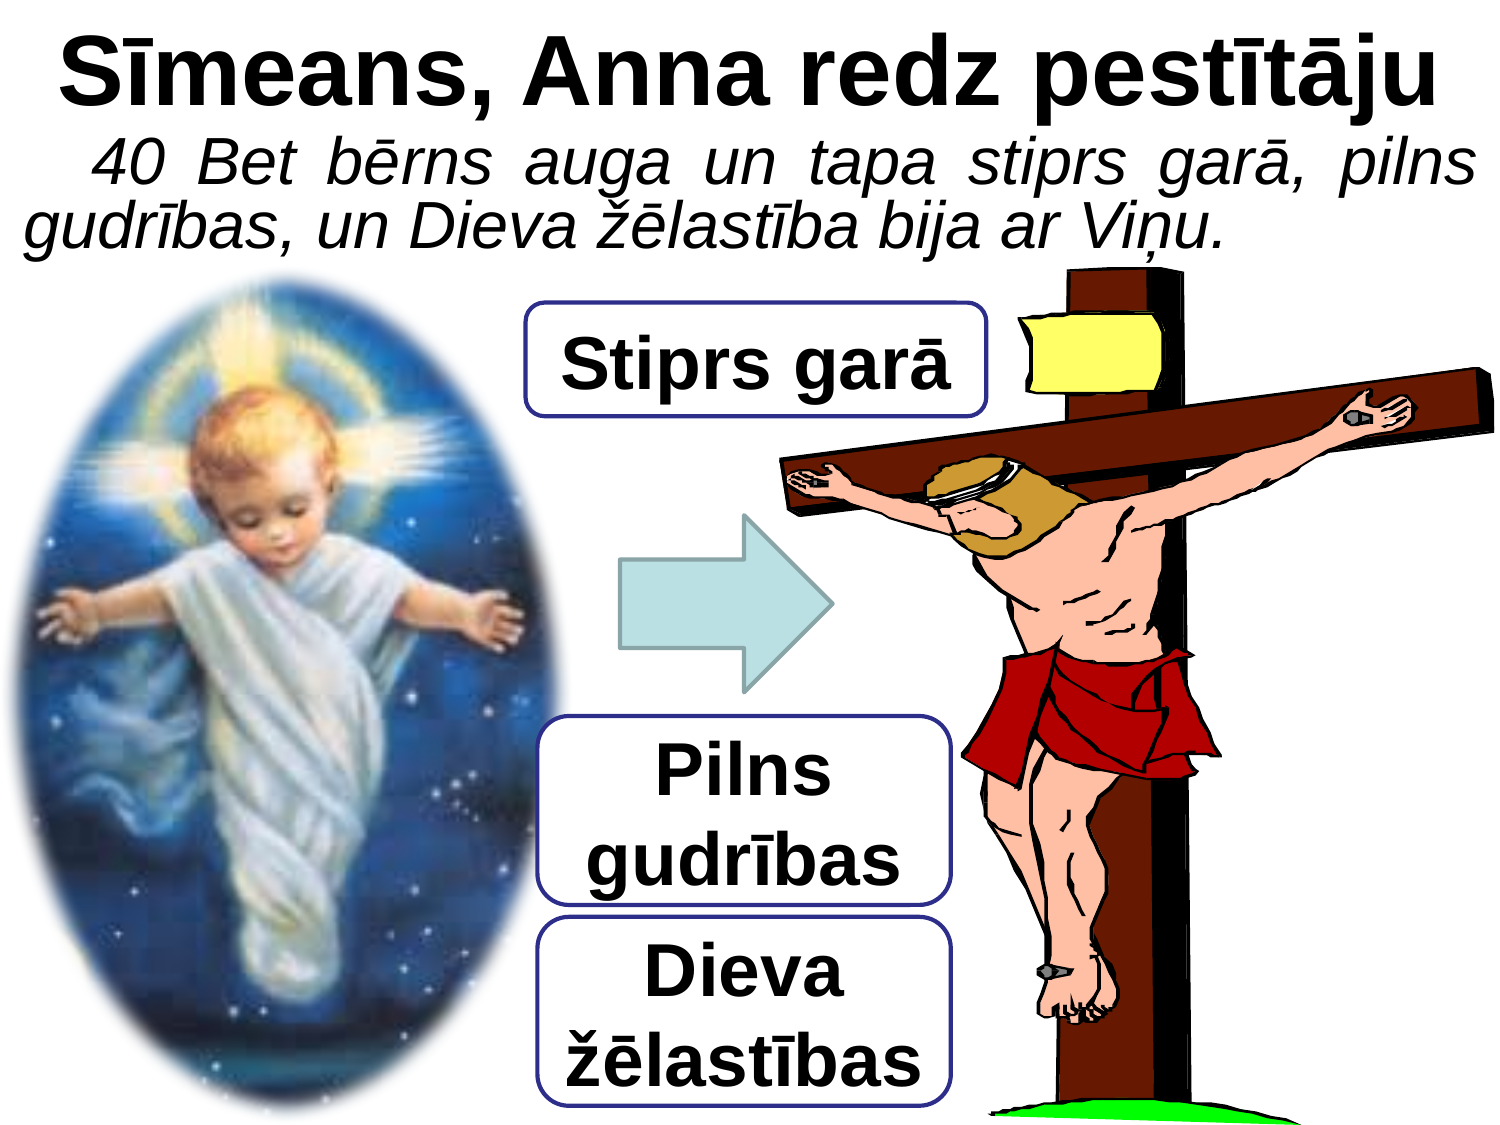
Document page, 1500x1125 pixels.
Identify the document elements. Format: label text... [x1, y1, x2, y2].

picture [775, 266, 1495, 1125]
text_box [617, 513, 770, 695]
text_box Dieva žēlastības [578, 914, 770, 1108]
text_box Sīmeans, Anna redz pestītāju [0, 0, 1500, 136]
text_box Pilns gudrības [578, 713, 770, 908]
list 40 Bet bērns auga un tapa stiprs garā, pilns gudrības, un Dieva žēlastība bija ar Viņu. [0, 136, 1495, 263]
text_box Stiprs garā [578, 300, 770, 419]
picture [0, 264, 573, 1125]
